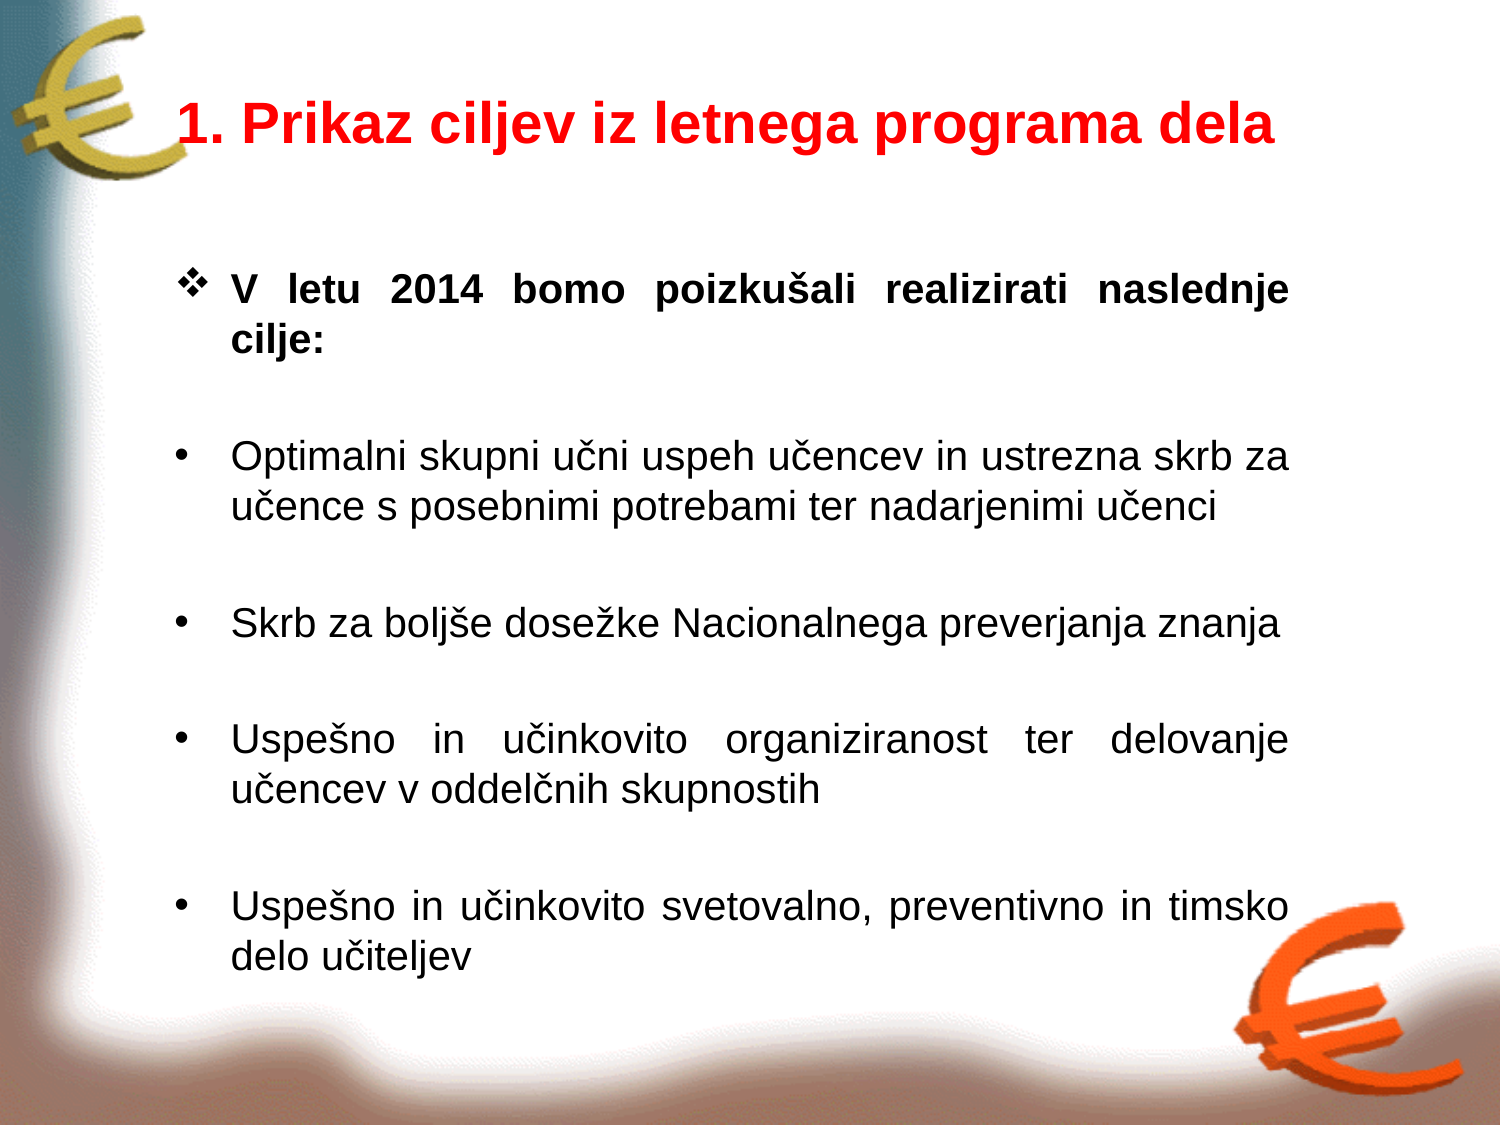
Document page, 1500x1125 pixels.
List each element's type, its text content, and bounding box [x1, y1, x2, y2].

title 1. Prikaz ciljev iz letnega programa dela [112, 90, 1341, 220]
subtitle V letu 2014 bomo poizkušali realizirati naslednje cilje: Optimalni skupni učni uspeh učencev in ustrezna skrb za učence s posebnimi potrebami ter nadarjenimi učenci Skrb za boljše dosežke Nacionalnega preverjanja znanja Uspešno in učinkovito organiziranost ter delovanje učencev v oddelčnih skupnostih Uspešno in učinkovito svetovalno, preventivno in timsko delo učiteljev [159, 196, 1306, 1083]
picture [0, 0, 1500, 1125]
